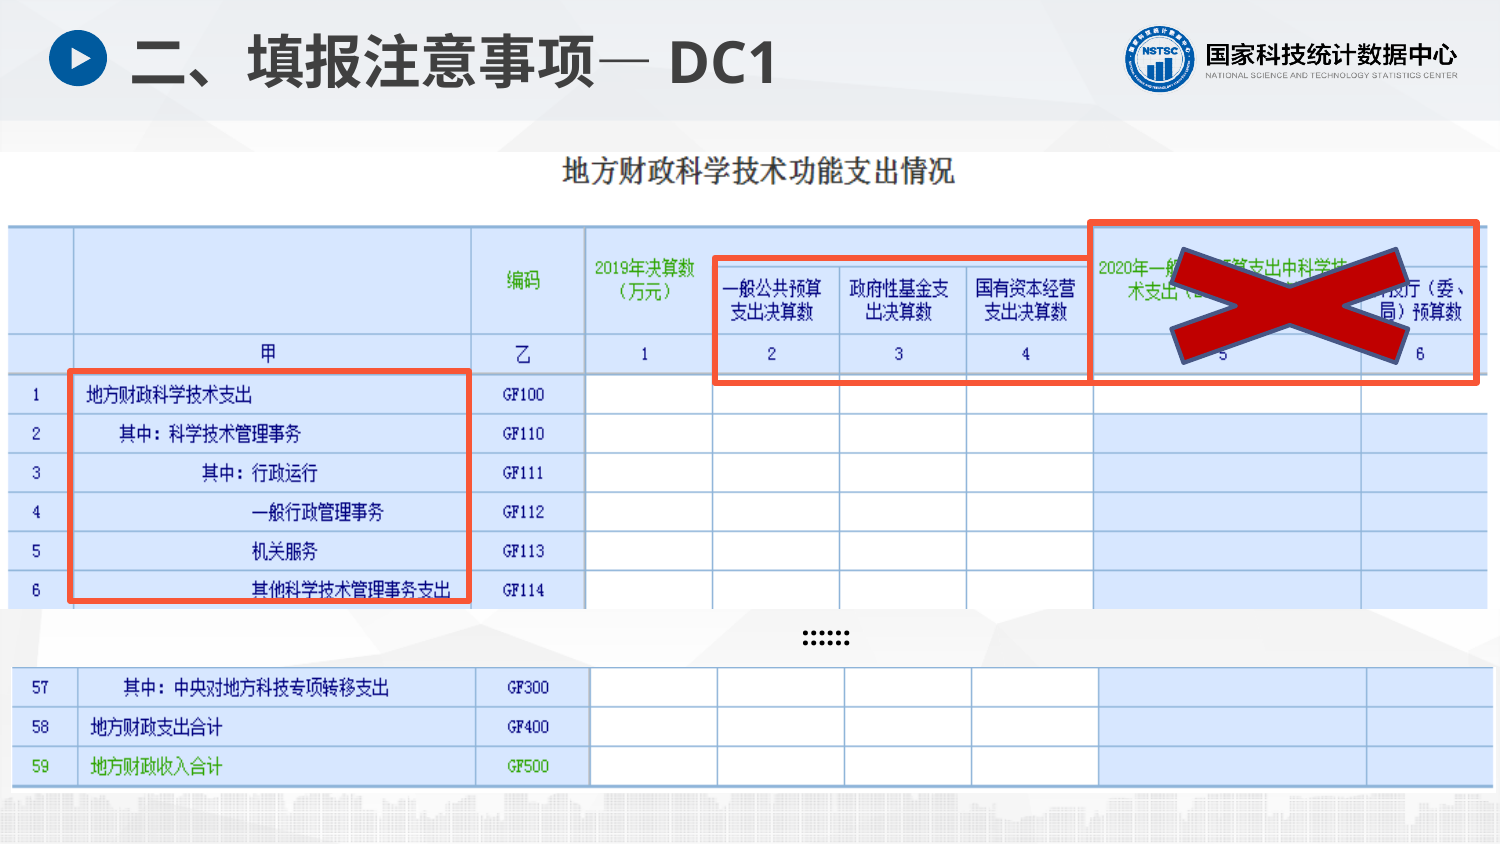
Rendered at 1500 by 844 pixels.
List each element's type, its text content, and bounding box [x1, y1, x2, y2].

text_box …… …… [585, 623, 1067, 659]
picture [0, 123, 1500, 844]
text_box [0, 0, 1500, 123]
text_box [48, 17, 833, 104]
picture [1108, 3, 1471, 115]
